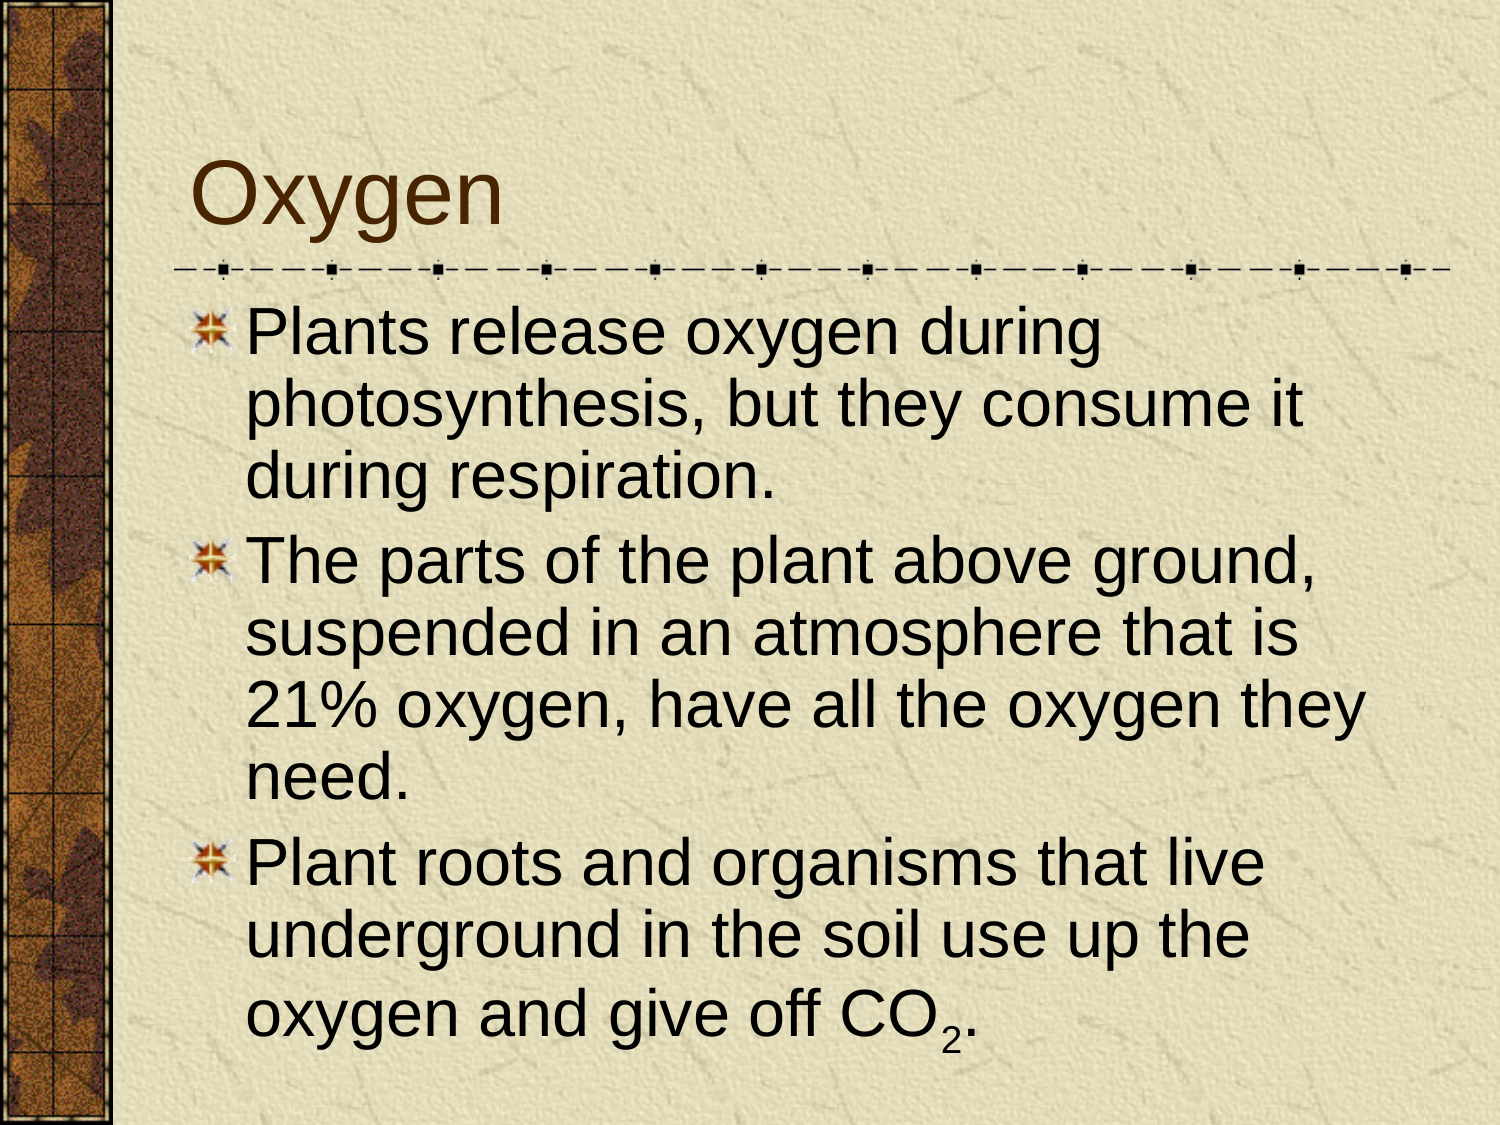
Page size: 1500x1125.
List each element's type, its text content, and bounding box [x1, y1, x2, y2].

picture [0, 0, 1500, 1125]
title Oxygen [174, 62, 1451, 251]
list Plants release oxygen during photosynthesis, but they consume it during respiration. The parts of the plant above ground, suspended in an atmosphere that is 21% oxygen, have all the oxygen they need. Plant roots and organisms that live underground in the soil use up the oxygen and give off CO2. [173, 289, 1449, 1088]
